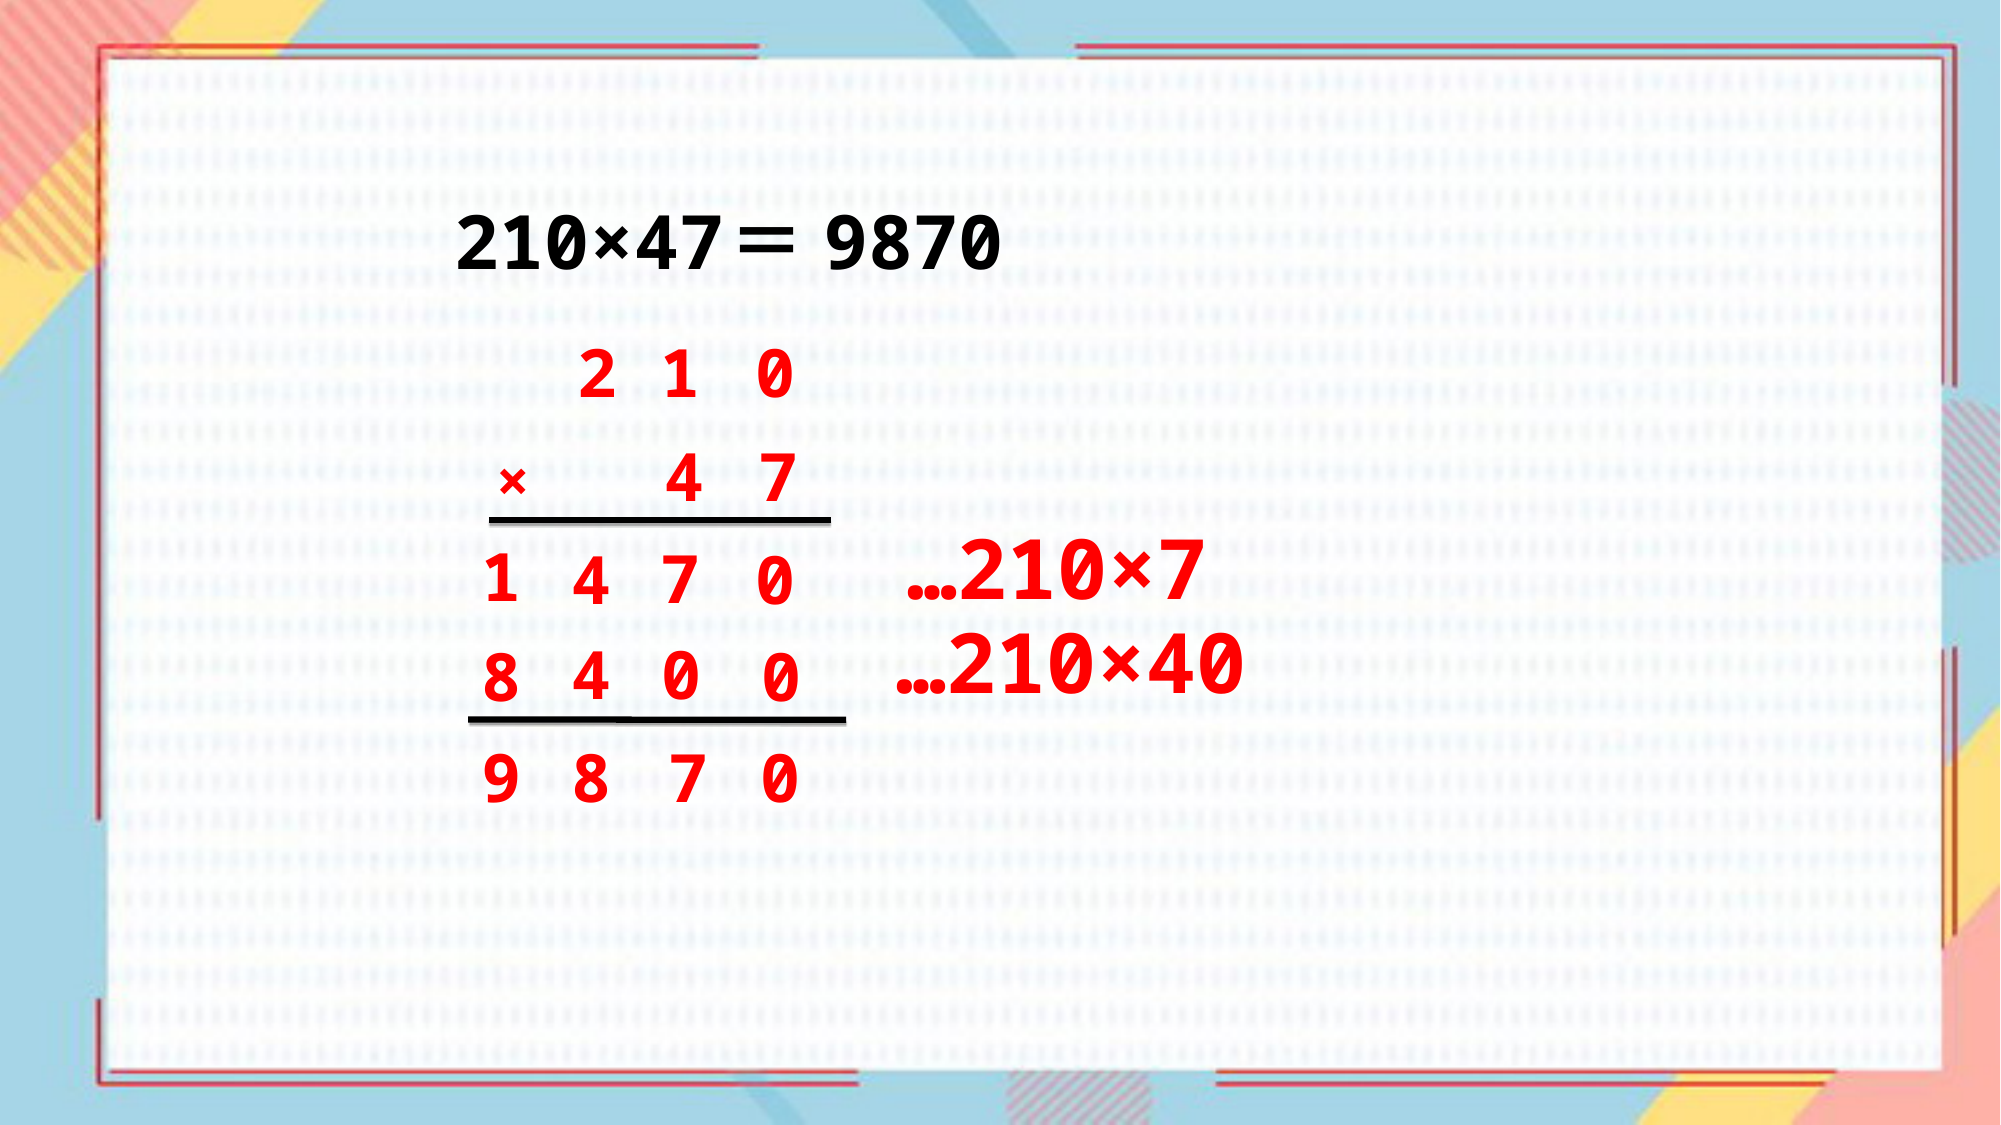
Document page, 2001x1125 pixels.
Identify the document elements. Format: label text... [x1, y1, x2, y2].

text_box 0 [811, 720, 827, 726]
text_box 1 [458, 518, 553, 633]
text_box 0 [731, 521, 827, 630]
text_box 0 [731, 314, 827, 429]
text_box 0 [743, 720, 757, 725]
text_box 8 [548, 720, 643, 833]
text_box …210×40 [882, 602, 1262, 718]
text_box 4 [647, 521, 729, 533]
text_box 2 [554, 314, 643, 429]
text_box 9 [458, 720, 550, 833]
text_box 1 [637, 314, 732, 425]
text_box 7 [735, 423, 829, 517]
text_box 4 [555, 720, 568, 725]
picture [0, 0, 2001, 1125]
text_box 4 [623, 720, 636, 725]
text_box 0 [637, 616, 733, 719]
text_box 0 [644, 720, 665, 728]
text_box 4 [641, 419, 735, 520]
text_box …210×7 [893, 508, 1223, 602]
text_box × [471, 427, 567, 520]
text_box ＝9870 [715, 187, 1018, 293]
text_box 7 [640, 525, 732, 625]
text_box 210×47 [439, 187, 715, 293]
text_box 0 [736, 720, 832, 833]
text_box 4 [550, 616, 640, 719]
text_box 0 [737, 618, 833, 719]
text_box 4 [550, 521, 643, 626]
text_box 8 [458, 626, 553, 725]
text_box 7 [645, 720, 738, 833]
